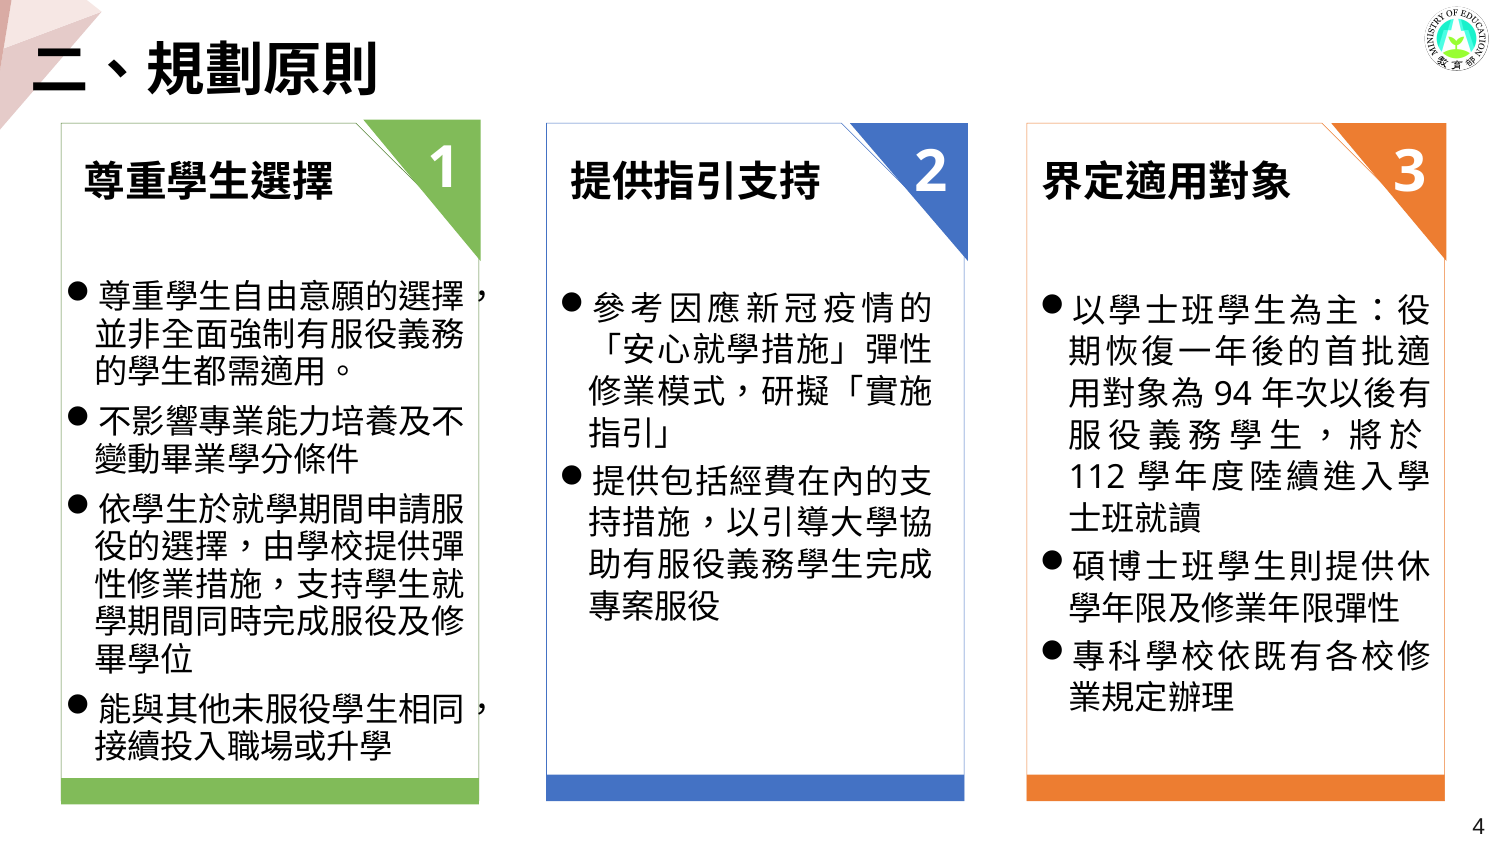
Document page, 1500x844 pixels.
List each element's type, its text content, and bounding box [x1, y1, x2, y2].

picture [1429, 6, 1489, 61]
title 二、規劃原則 [102, 22, 1480, 120]
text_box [50, 119, 1447, 805]
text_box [0, 0, 102, 130]
